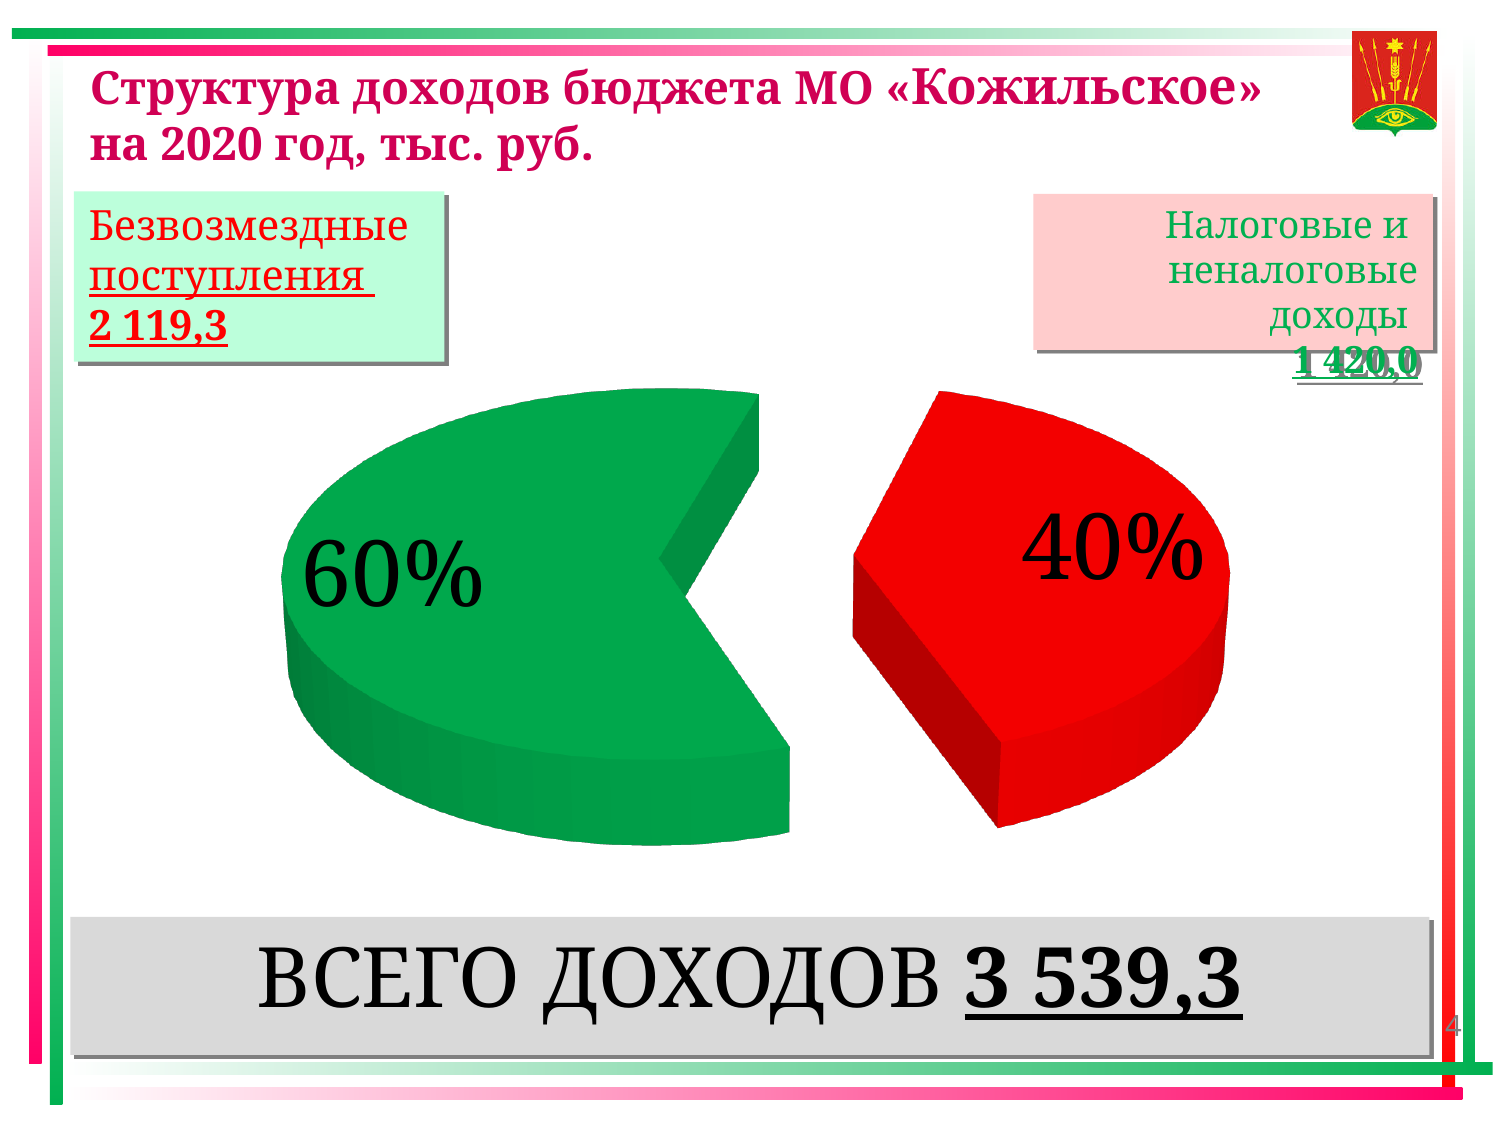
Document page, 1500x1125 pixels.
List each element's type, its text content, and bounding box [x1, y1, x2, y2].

title Структура доходов бюджета МО «Кожильское» на 2020 год, тыс. руб. [74, 46, 1424, 171]
picture [1352, 31, 1437, 138]
text_box ВСЕГО ДОХОДОВ 3 539,3 [70, 916, 1003, 1055]
text_box Безвозмездные поступления 2 119,3 [73, 191, 445, 362]
text_box ВСЕГО ДОХОДОВ 3 539,3 [1167, 916, 1430, 1055]
chart [206, 271, 1306, 941]
slide_number 4 [1434, 1011, 1500, 1056]
text_box Налоговые и неналоговые доходы 1 420,0 [1033, 193, 1433, 350]
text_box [1436, 550, 1500, 701]
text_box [1009, 949, 1161, 1056]
